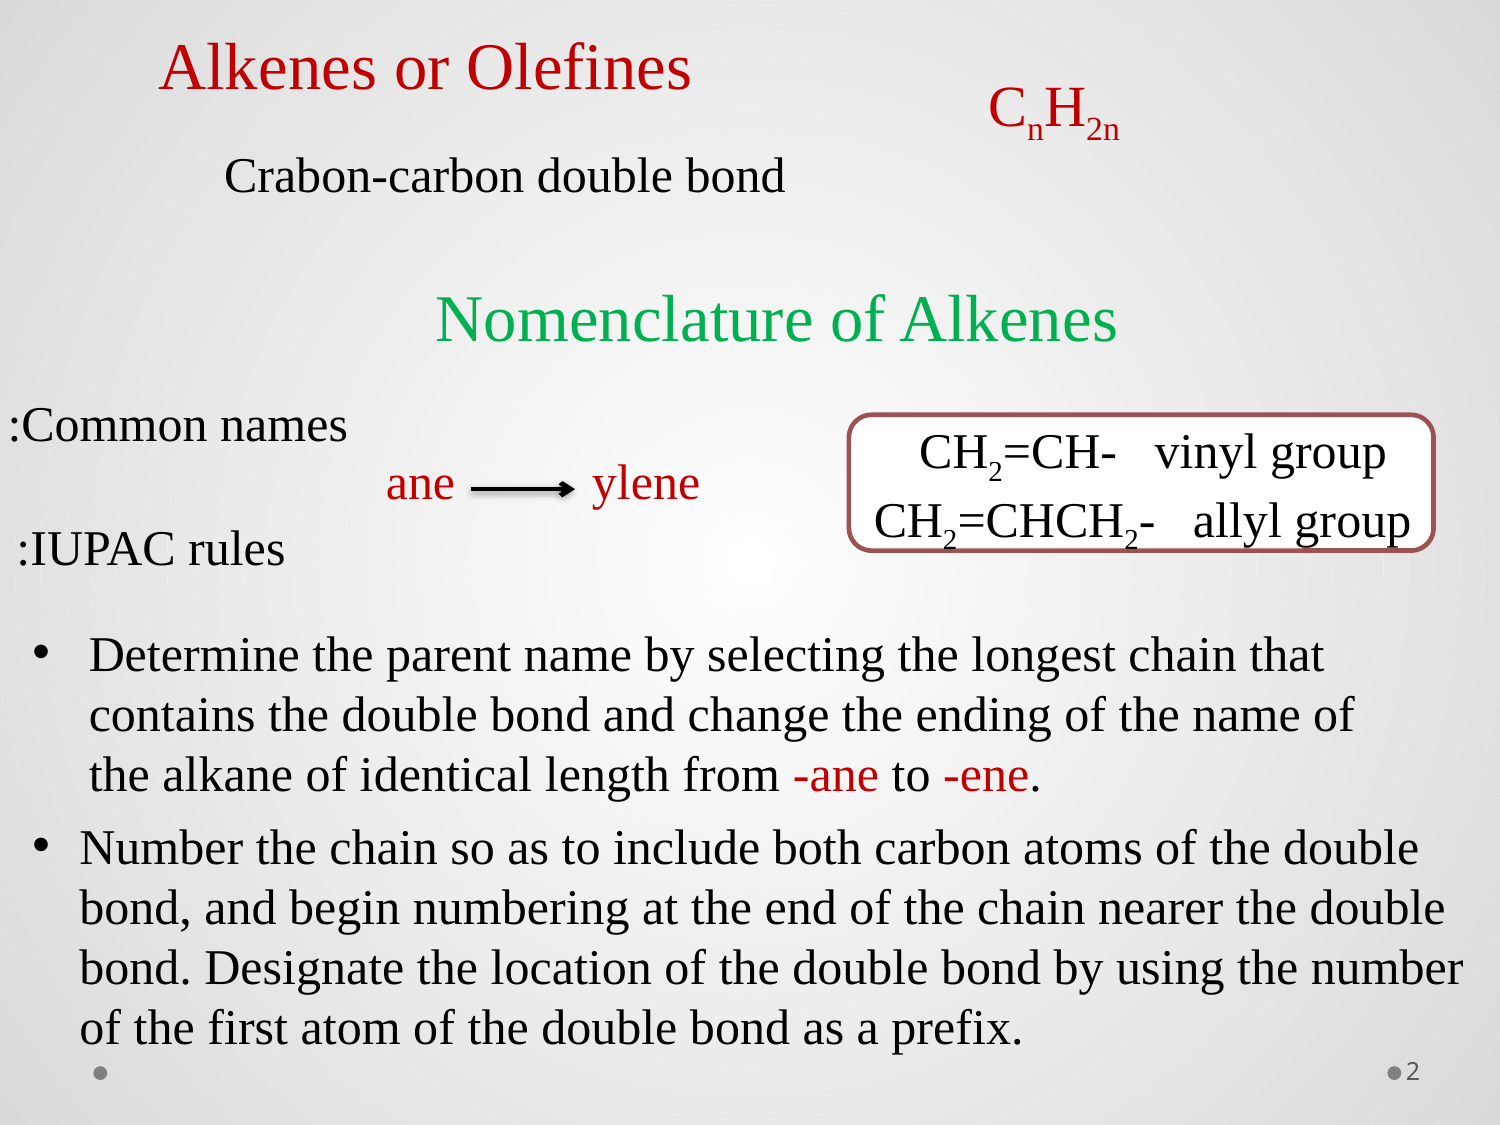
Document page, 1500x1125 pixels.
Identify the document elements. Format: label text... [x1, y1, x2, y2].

text_box Nomenclature of Alkenes [403, 267, 1134, 362]
text_box CH2=CH- vinyl group CH2=CHCH2- allyl group [846, 411, 1427, 563]
text_box [1427, 418, 1436, 548]
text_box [357, 441, 718, 518]
text_box Number the chain so as to include both carbon atoms of the double bond, and begin numbering at the end of the chain nearer the double bond. Designate the location of the double bond by using the number of the first atom of the double bond as a prefix. [17, 806, 1500, 1062]
text_box Alkenes or Olefines [0, 30, 709, 103]
text_box CnH2n [832, 67, 1135, 138]
text_box IUPAC rules: [1, 508, 301, 583]
slide_number 2 [1401, 1042, 1494, 1103]
text_box Common names: [0, 383, 363, 459]
text_box Crabon-carbon double bond [209, 135, 801, 210]
text_box Determine the parent name by selecting the longest chain that contains the double bond and change the ending of the name of the alkane of identical length from -ane to -ene. [17, 613, 1424, 806]
